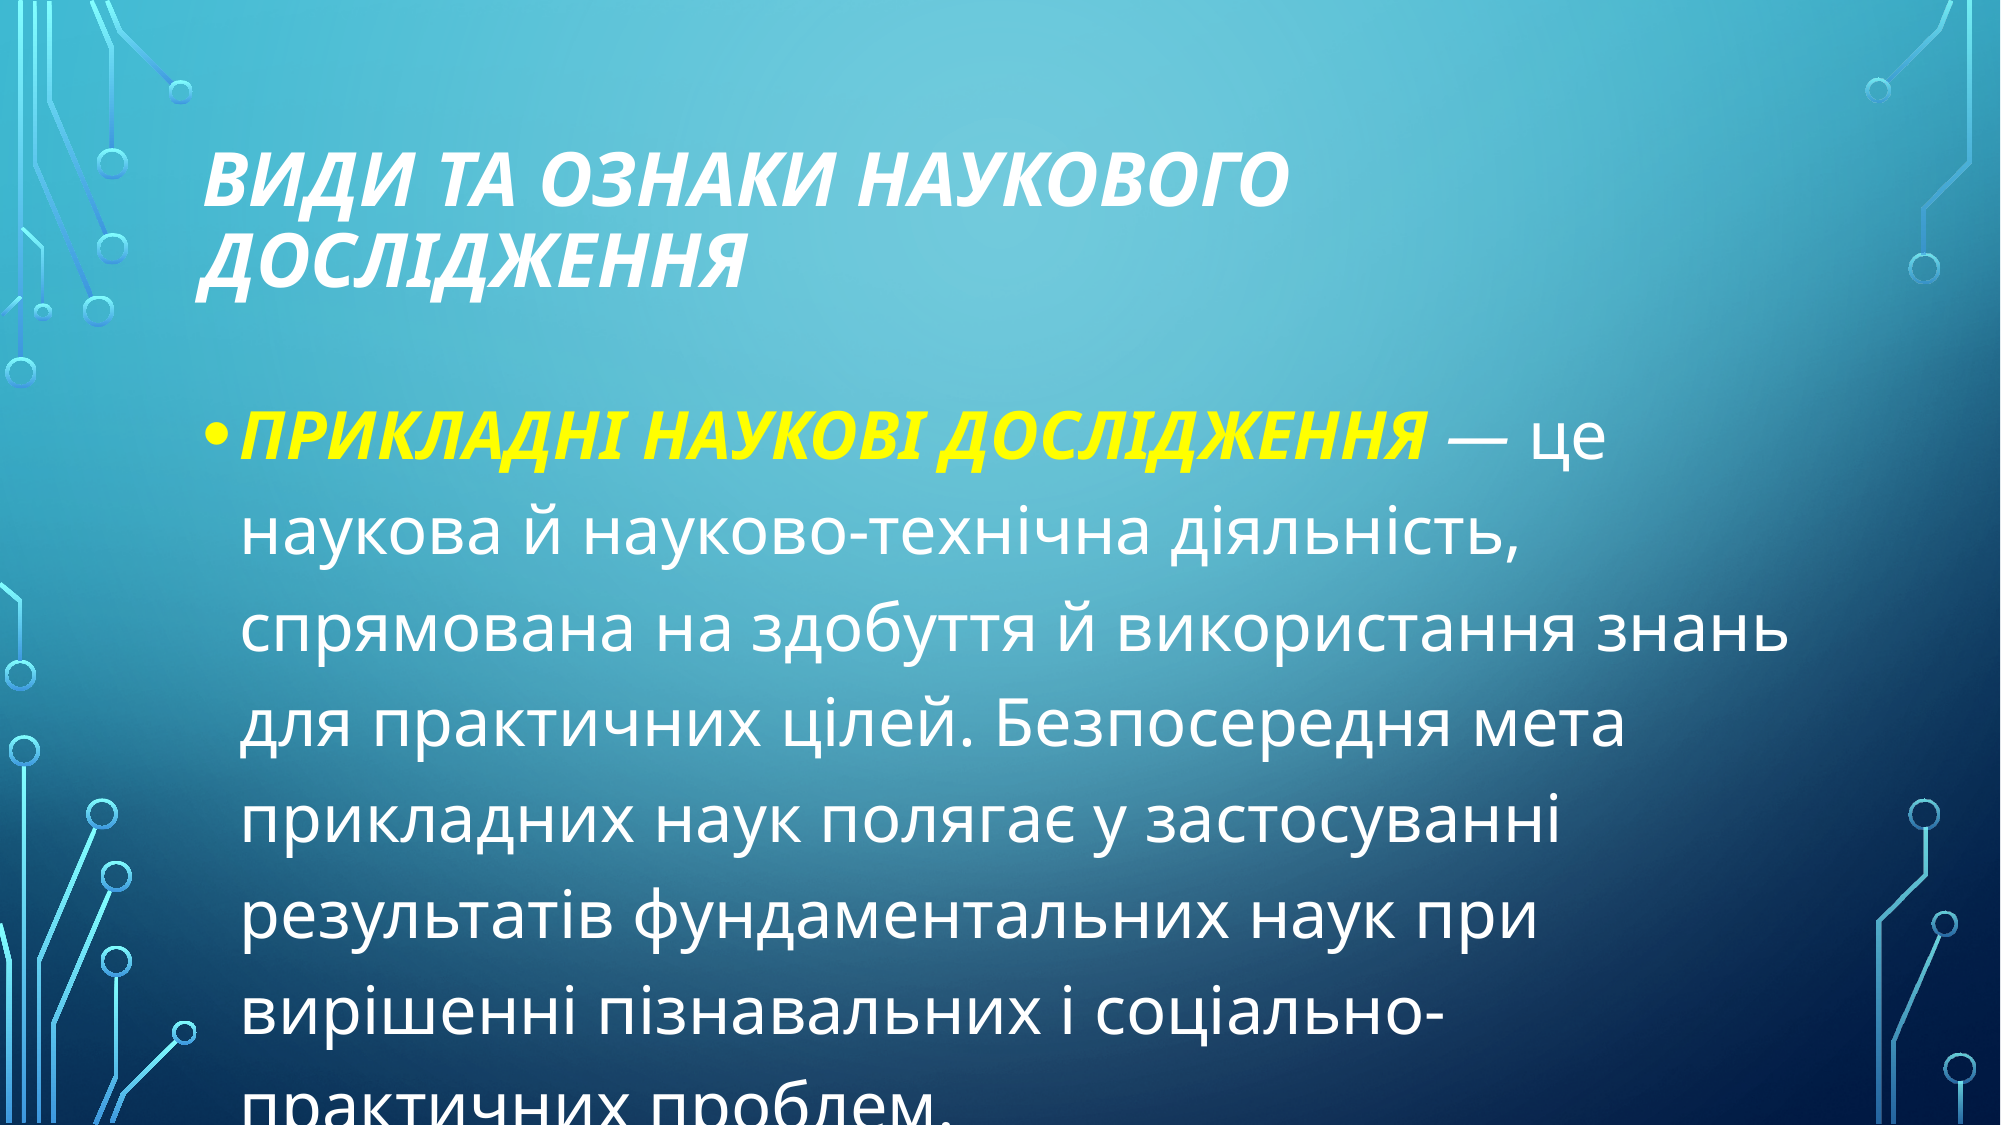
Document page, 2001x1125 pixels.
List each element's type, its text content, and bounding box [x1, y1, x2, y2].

title Види та ознаки наукового дослідження [187, 101, 1813, 344]
list ПРИКЛАДНІ НАУКОВІ ДОСЛІДЖЕННЯ — це наукова й науково-технічна діяльність, спрямована на здобуття й використання знань для практичних цілей. Безпосередня мета прикладних наук полягає у застосуванні результатів фундаментальних наук при вирішенні пізнавальних і соціально-практичних проблем. [187, 369, 1813, 950]
